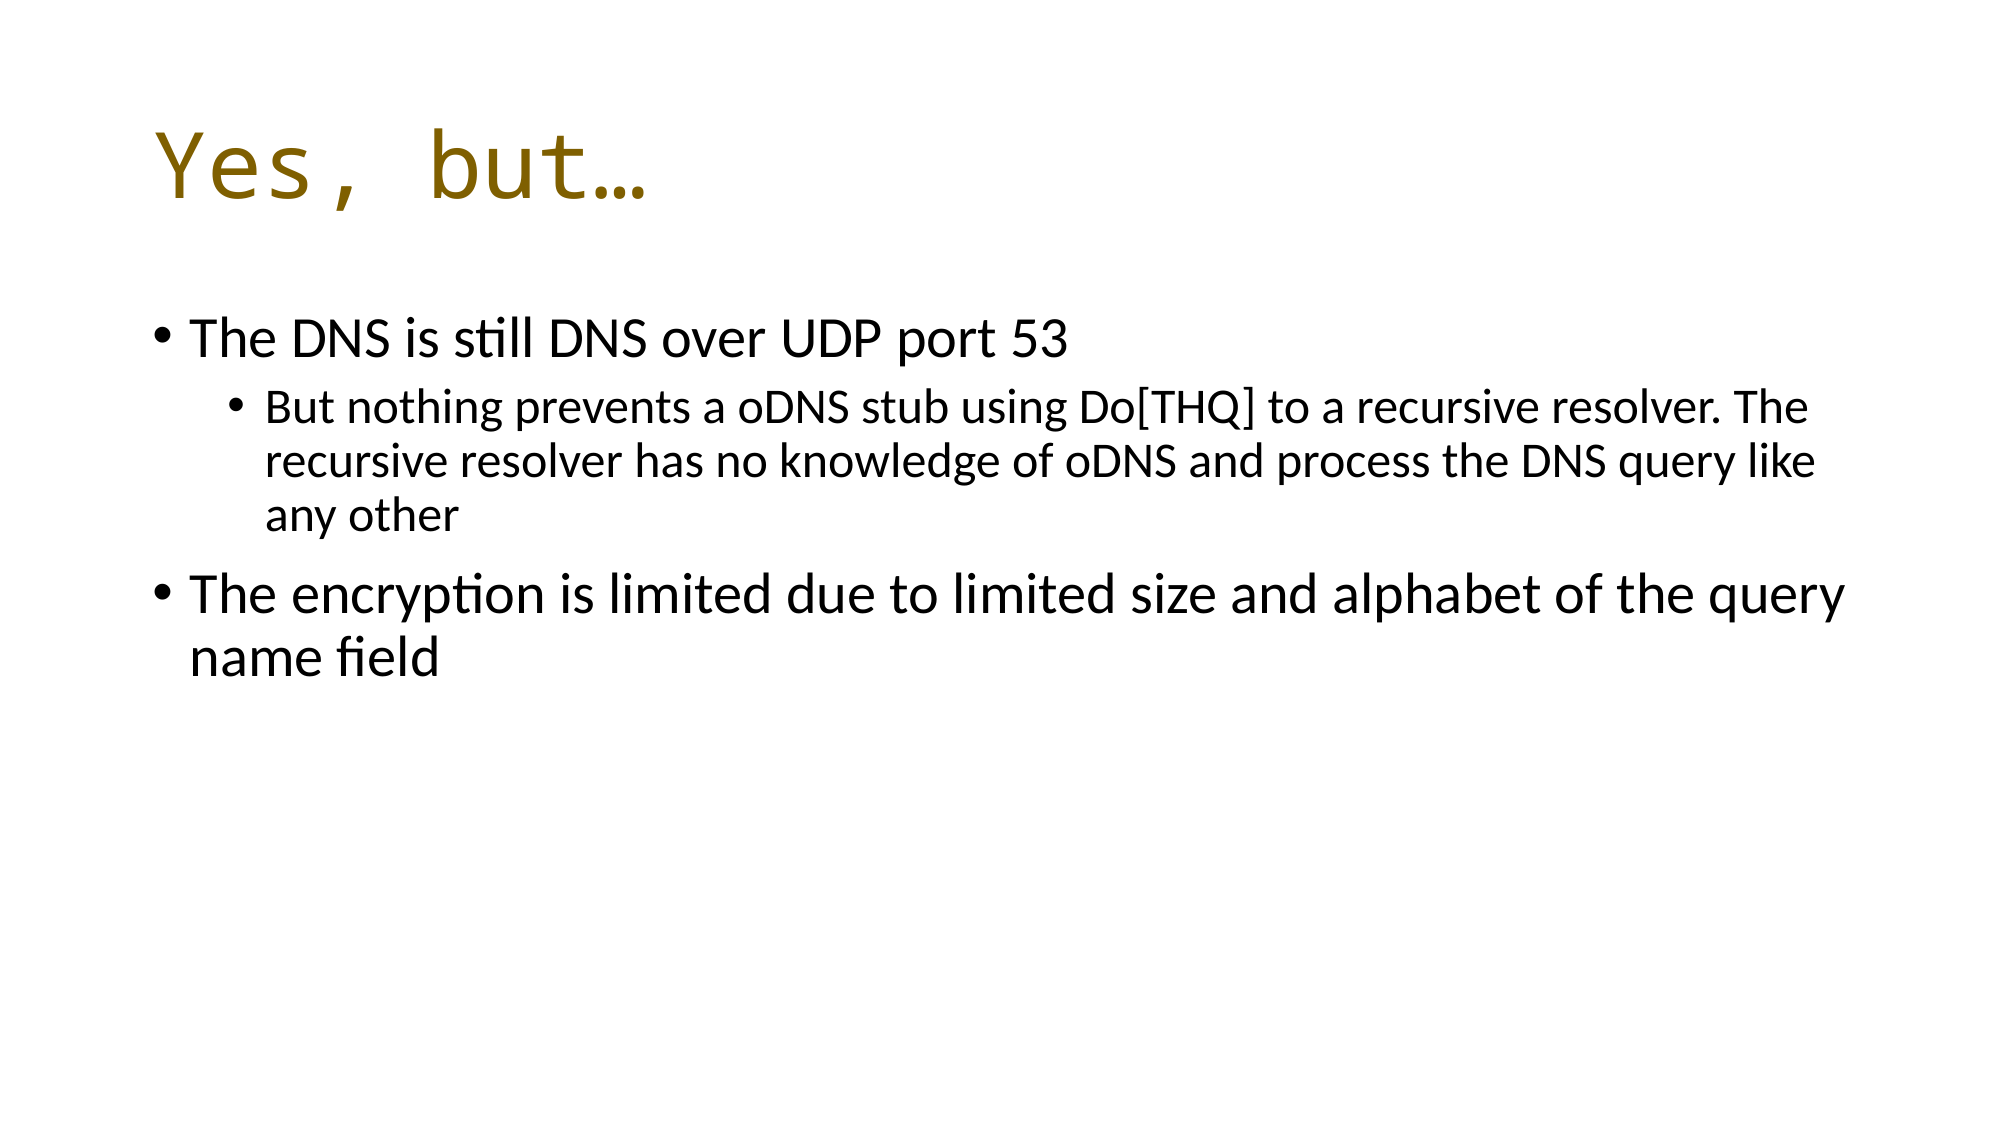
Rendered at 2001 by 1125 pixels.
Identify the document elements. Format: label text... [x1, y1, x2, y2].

title Yes, but… [137, 59, 1863, 278]
list The DNS is still DNS over UDP port 53 But nothing prevents a oDNS stub using Do[THQ] to a recursive resolver. The recursive resolver has no knowledge of oDNS and process the DNS query like any other The encryption is limited due to limited size and alphabet of the query name field [137, 299, 1863, 1014]
